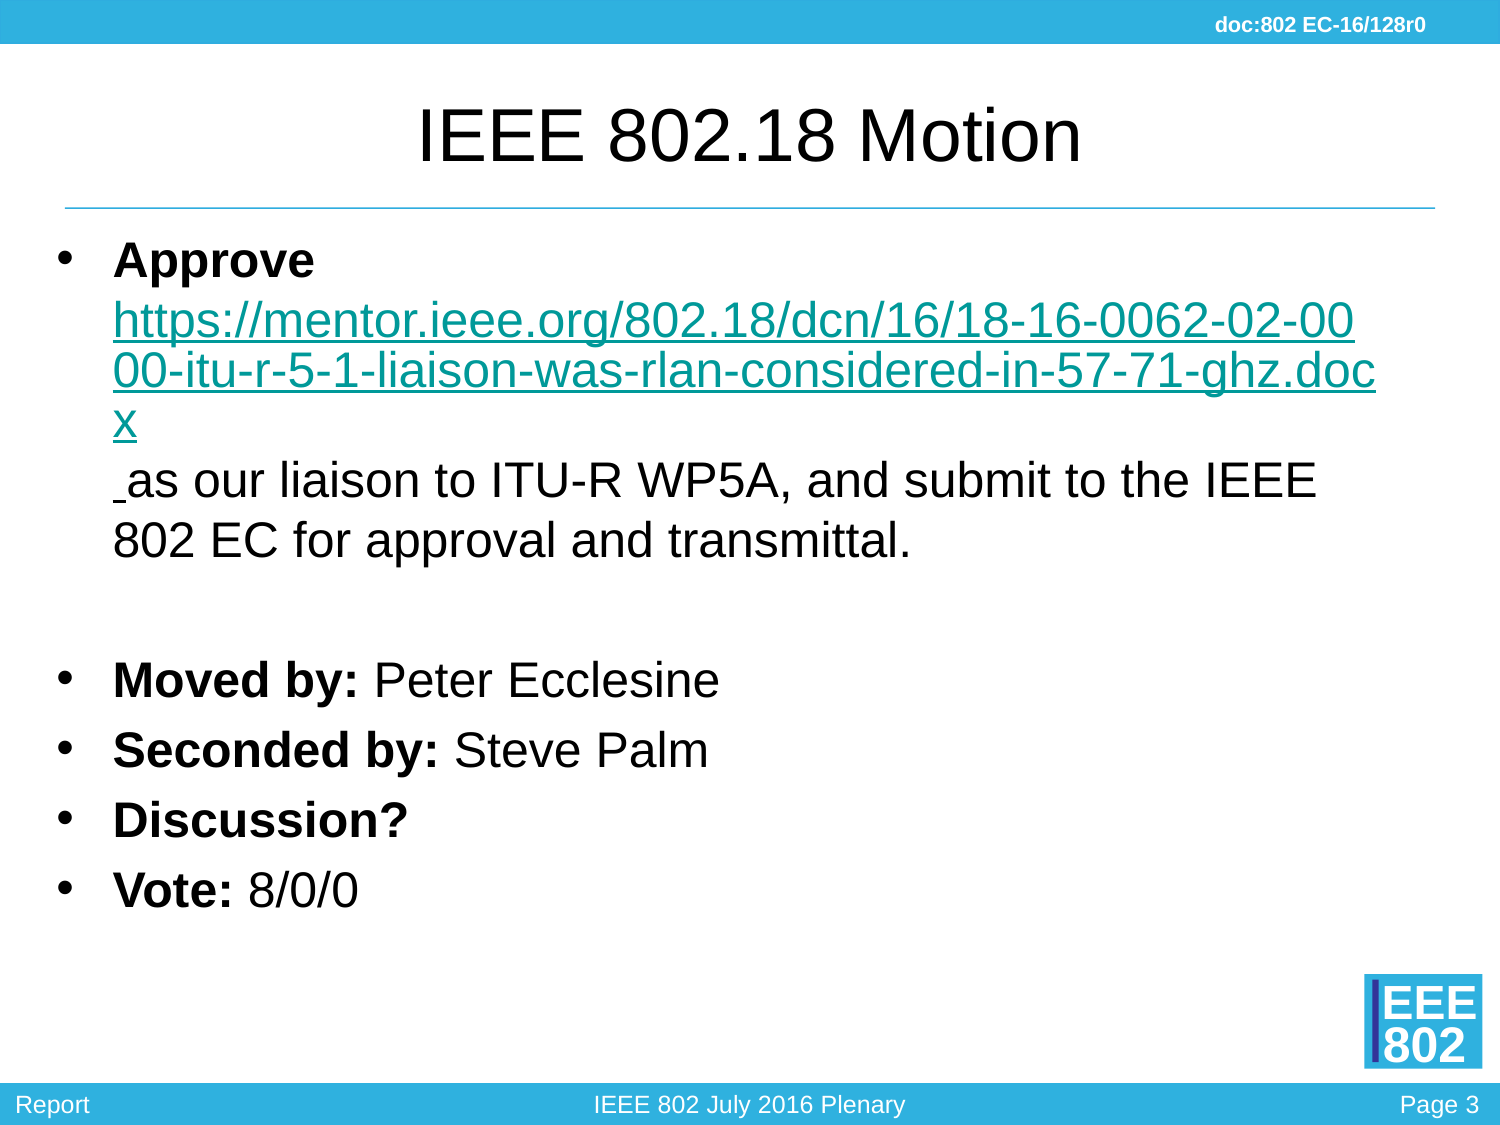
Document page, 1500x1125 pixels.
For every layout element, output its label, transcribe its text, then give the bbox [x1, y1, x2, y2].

list Approve https://mentor.ieee.org/802.18/dcn/16/18-16-0062-02-0000-itu-r-5-1-liaison-was-rlan-considered-in-57-71-ghz.docx as our liaison to ITU-R WP5A, and submit to the IEEE 802 EC for approval and transmittal. Moved by: Peter Ecclesine Seconded by: Steve Palm Discussion? Vote: 8/0/0 [41, 220, 1392, 1013]
title IEEE 802.18 Motion [75, 66, 1425, 197]
